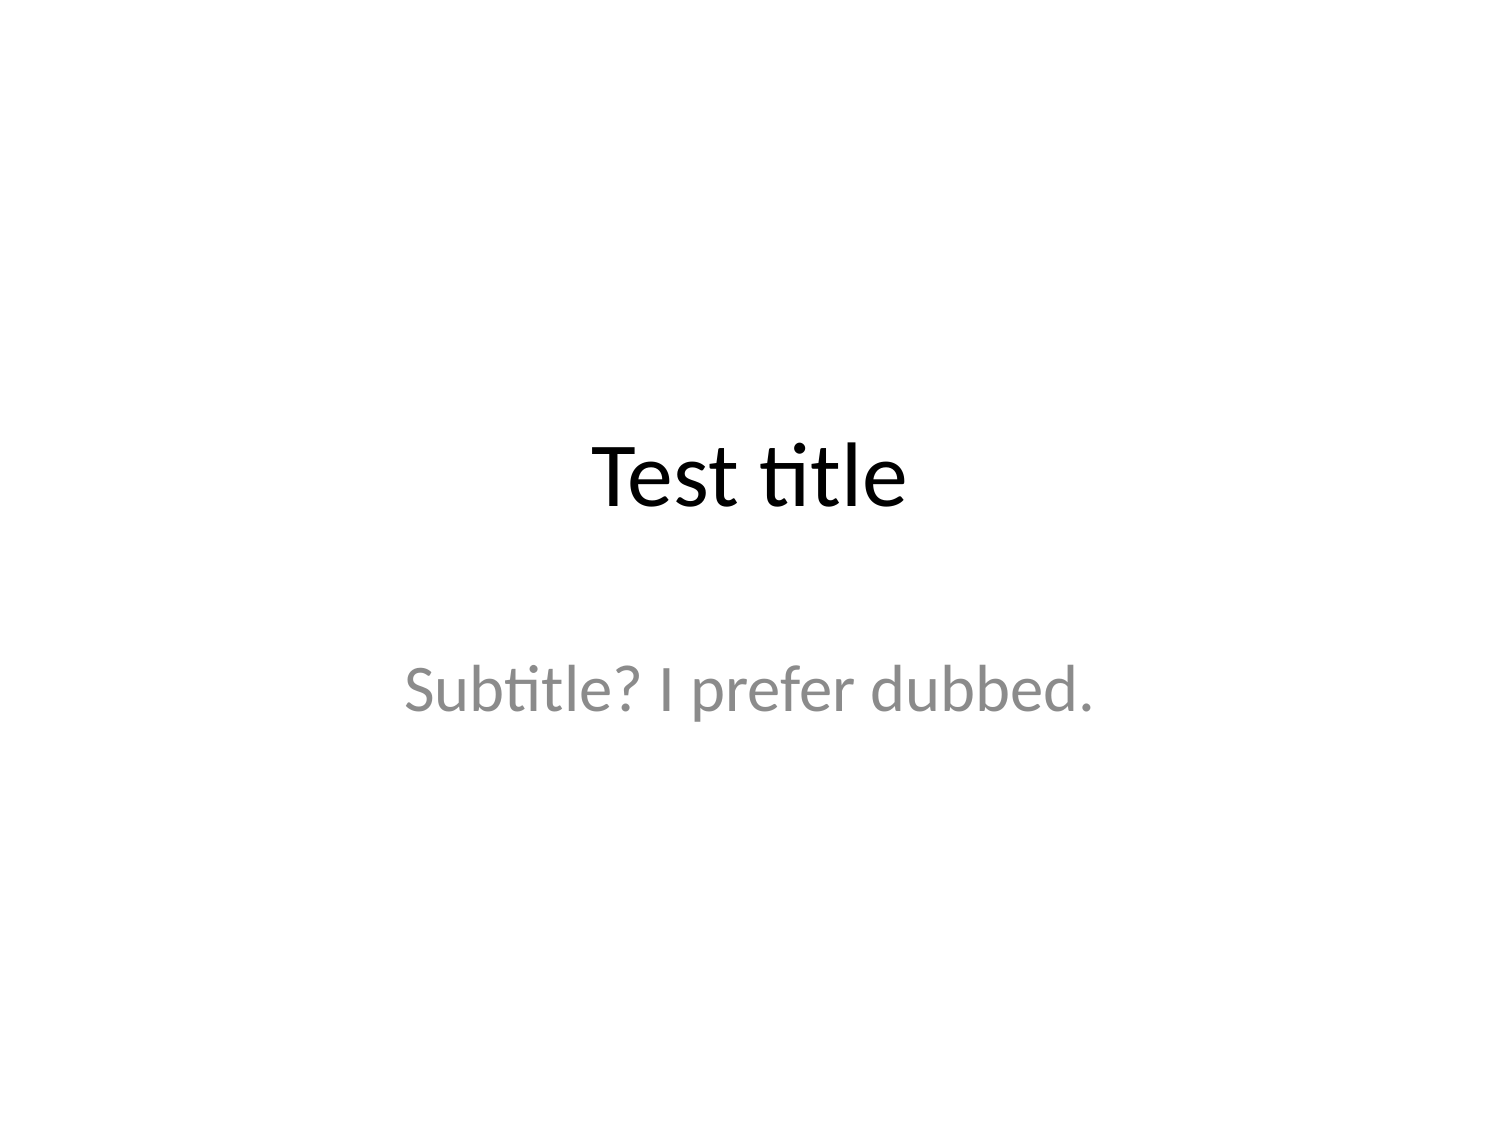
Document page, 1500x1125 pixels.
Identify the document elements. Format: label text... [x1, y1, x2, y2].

title Test title [112, 349, 1388, 591]
subtitle Subtitle? I prefer dubbed. [225, 637, 1275, 925]
